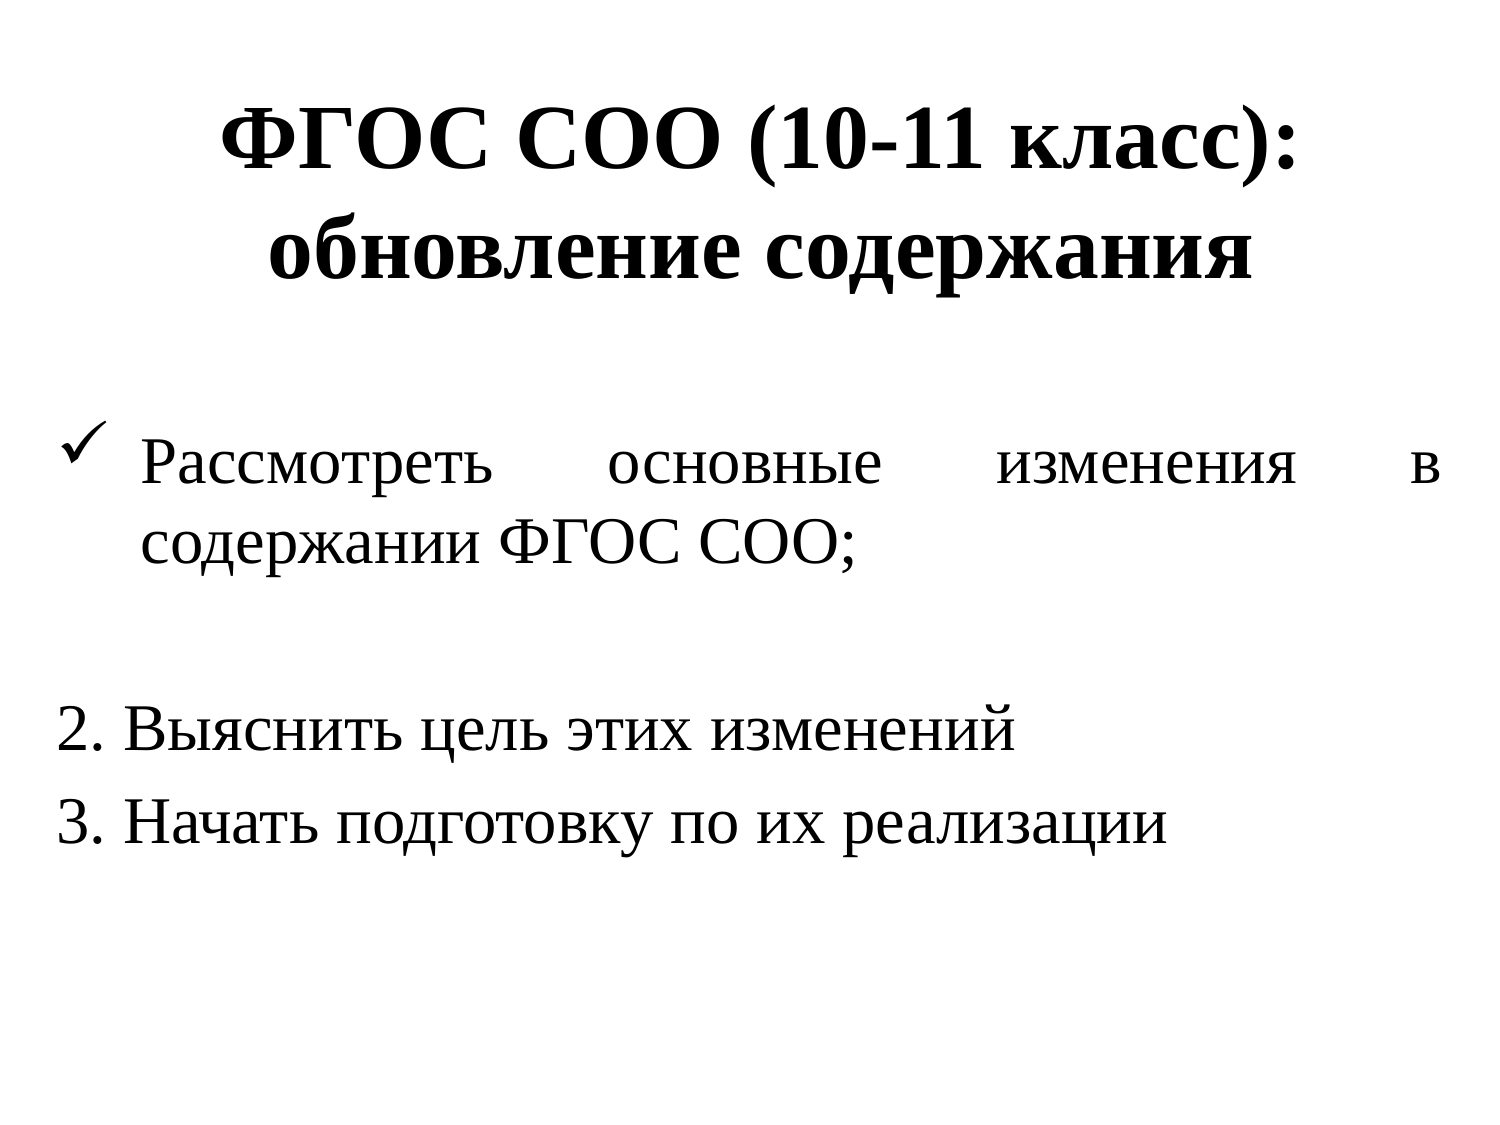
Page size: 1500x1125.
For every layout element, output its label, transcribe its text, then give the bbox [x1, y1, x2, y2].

subtitle Рассмотреть основные изменения в содержании ФГОС СОО; 2. Выяснить цель этих изменений 3. Начать подготовку по их реализации [41, 408, 1459, 1059]
title ФГОС СОО (10-11 класс): обновление содержания [123, 66, 1399, 308]
